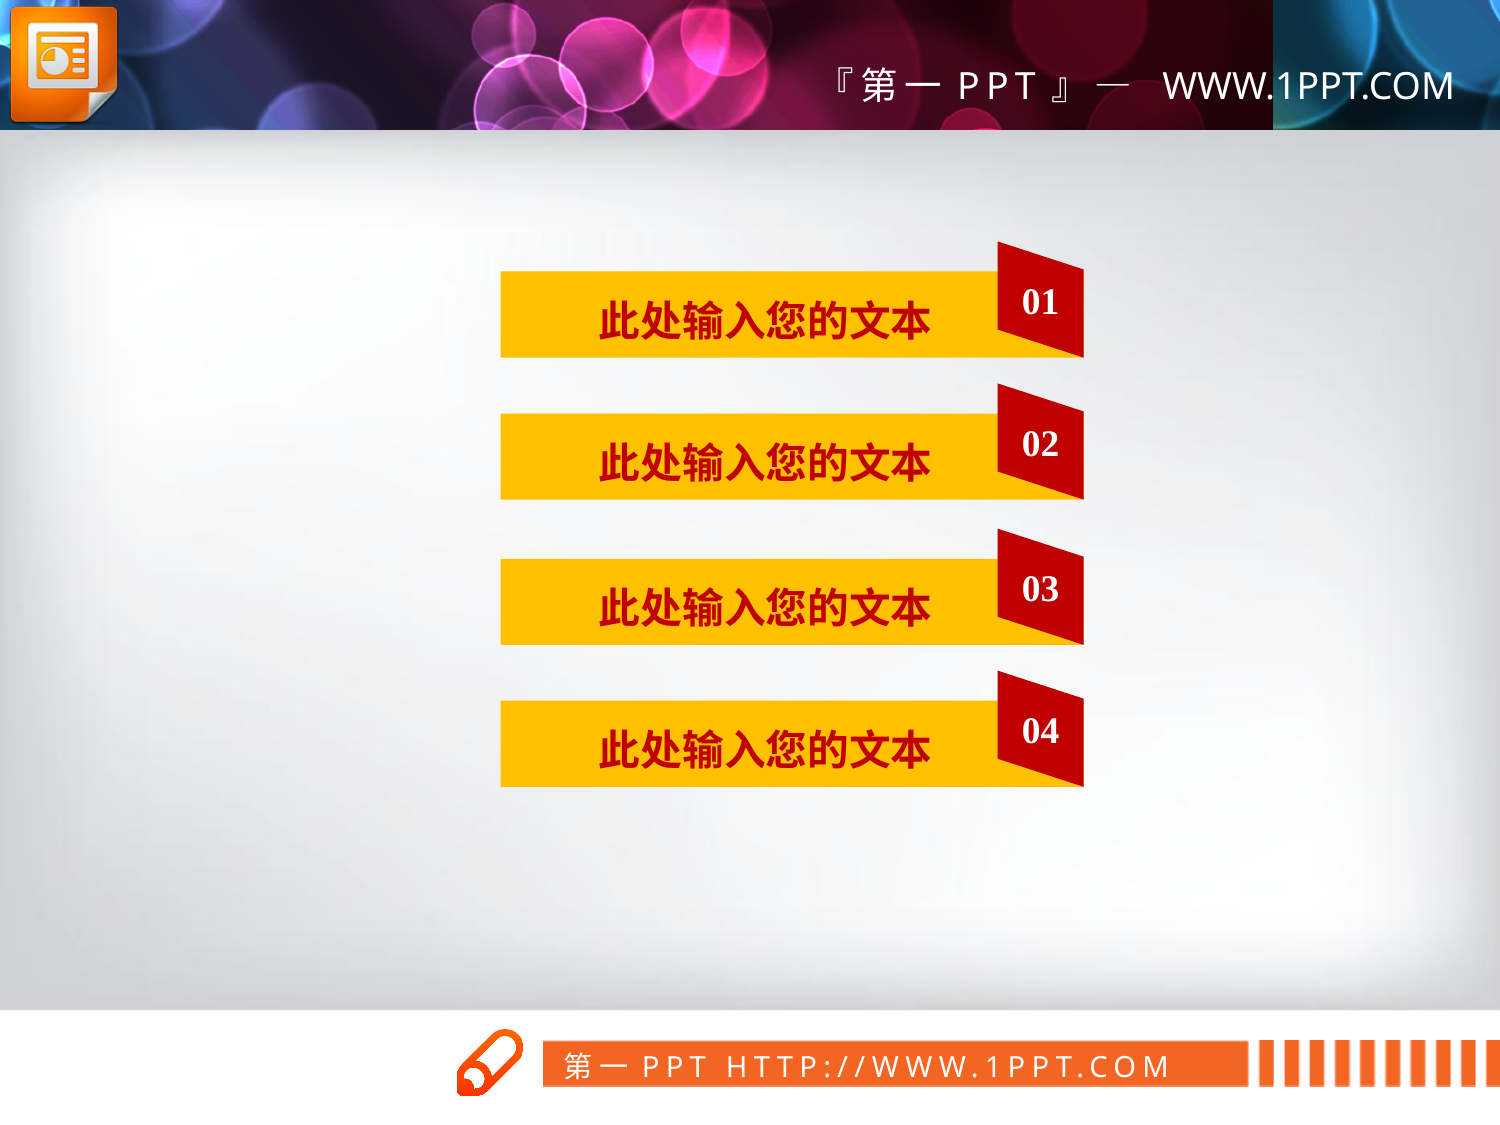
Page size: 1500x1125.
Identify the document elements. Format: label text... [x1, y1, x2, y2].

text_box 04 [995, 668, 1086, 789]
picture [0, 0, 1500, 1012]
text_box 此处输入您的文本 [499, 411, 1081, 502]
text_box 01 [995, 239, 1086, 360]
text_box 此处输入您的文本 [499, 269, 1081, 360]
text_box 03 [995, 526, 1086, 647]
text_box 此处输入您的文本 [499, 699, 1080, 789]
text_box 02 [995, 381, 1086, 502]
picture [543, 1040, 1500, 1087]
text_box 此处输入您的文本 [499, 557, 1080, 647]
